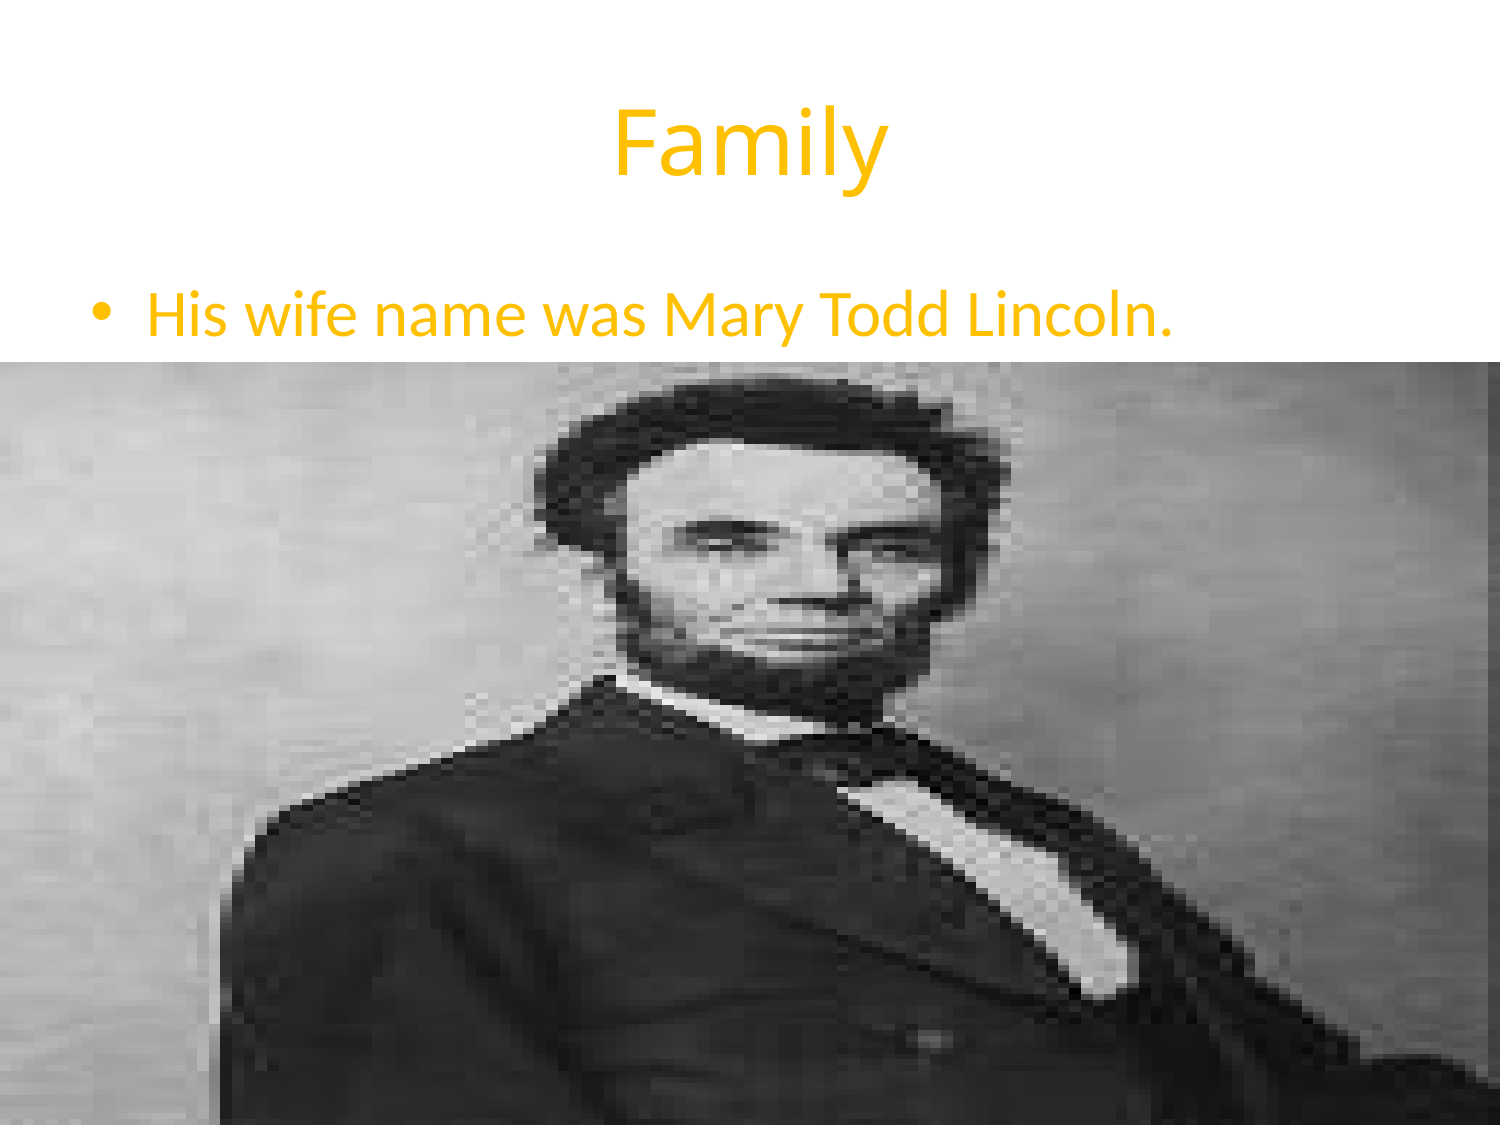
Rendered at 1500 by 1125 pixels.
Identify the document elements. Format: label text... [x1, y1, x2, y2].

list His wife name was Mary Todd Lincoln. [75, 262, 1425, 360]
title Family [75, 45, 1425, 233]
picture [0, 362, 1500, 1125]
